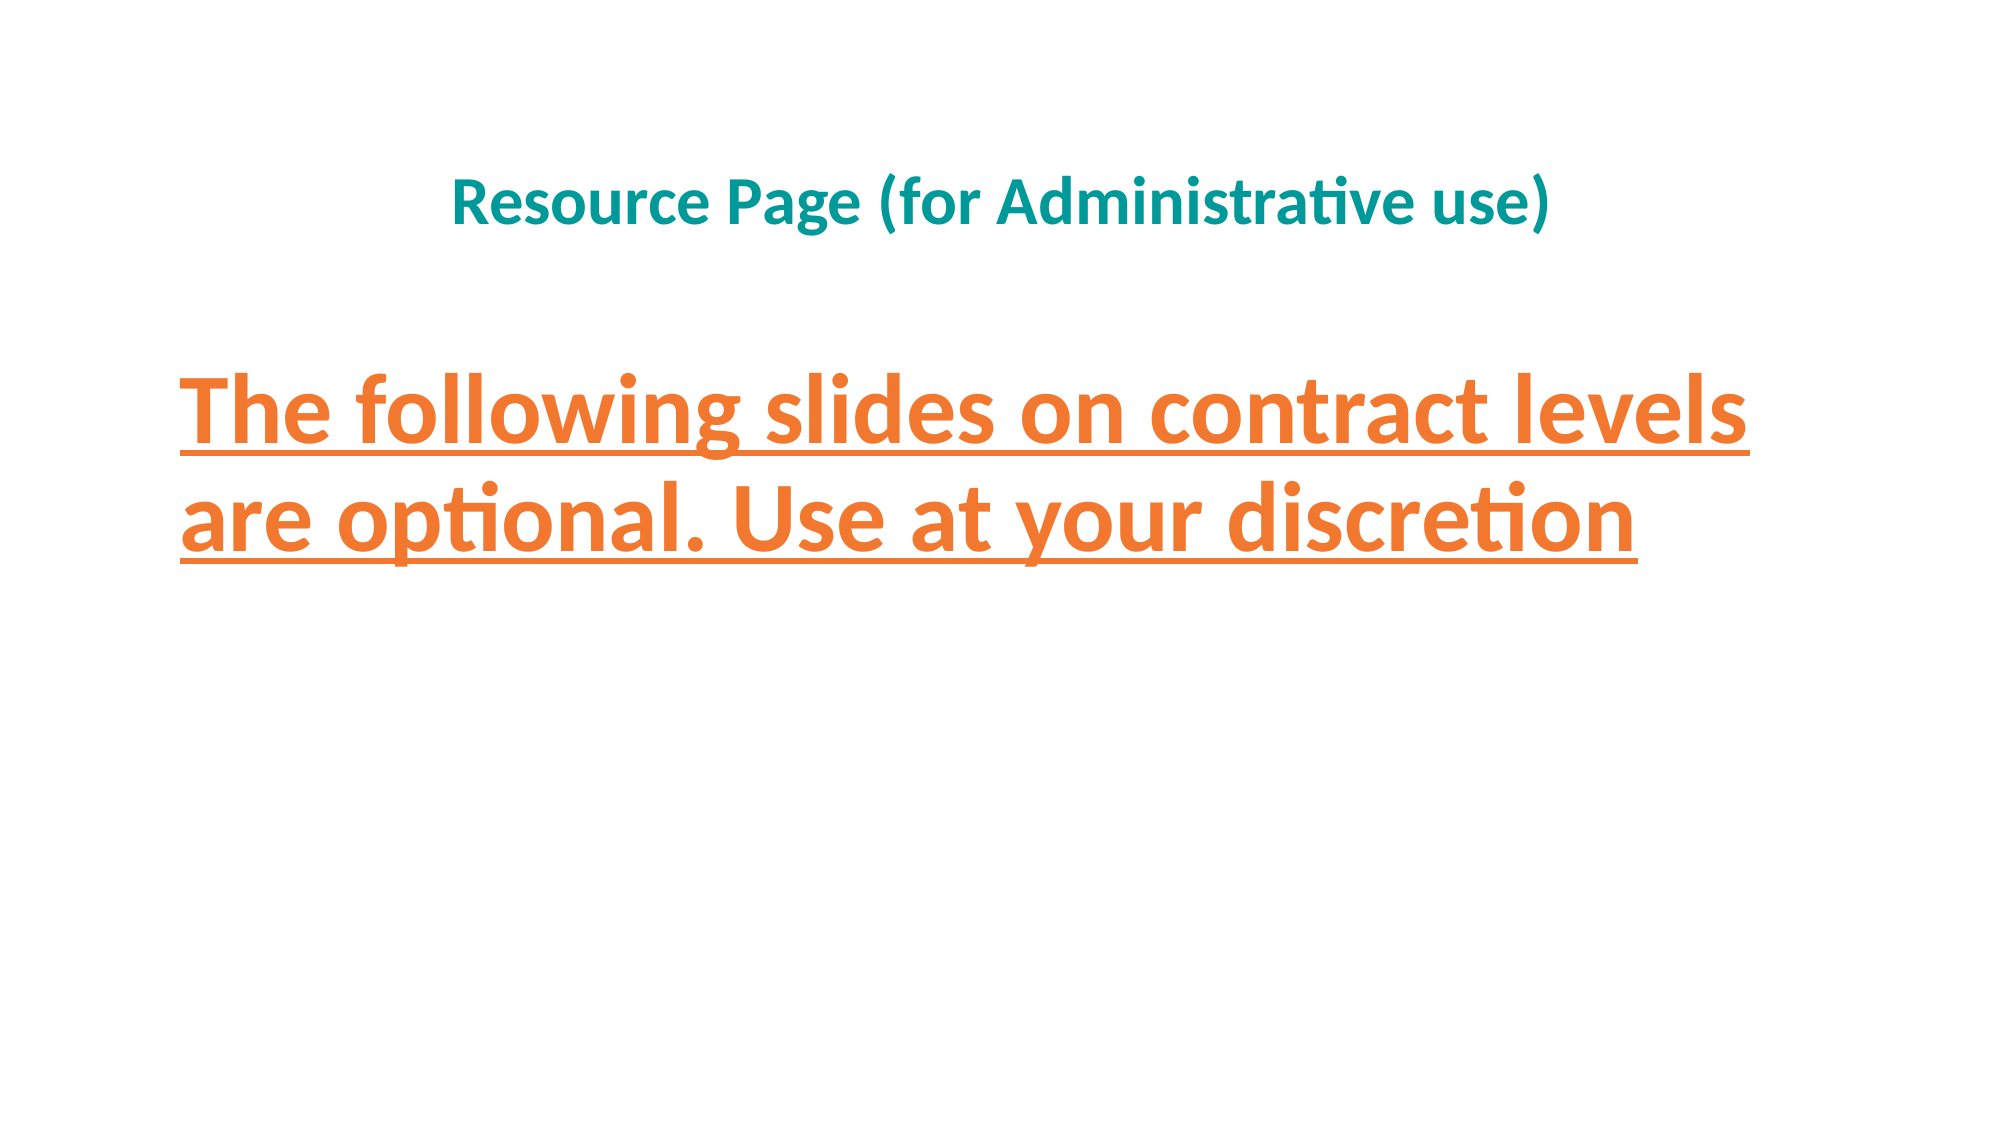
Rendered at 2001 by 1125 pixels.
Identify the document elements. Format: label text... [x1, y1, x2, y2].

title Resource Page (for Administrative use) [181, 28, 1823, 239]
list The following slides on contract levels are optional. Use at your discretion [179, 289, 1821, 990]
